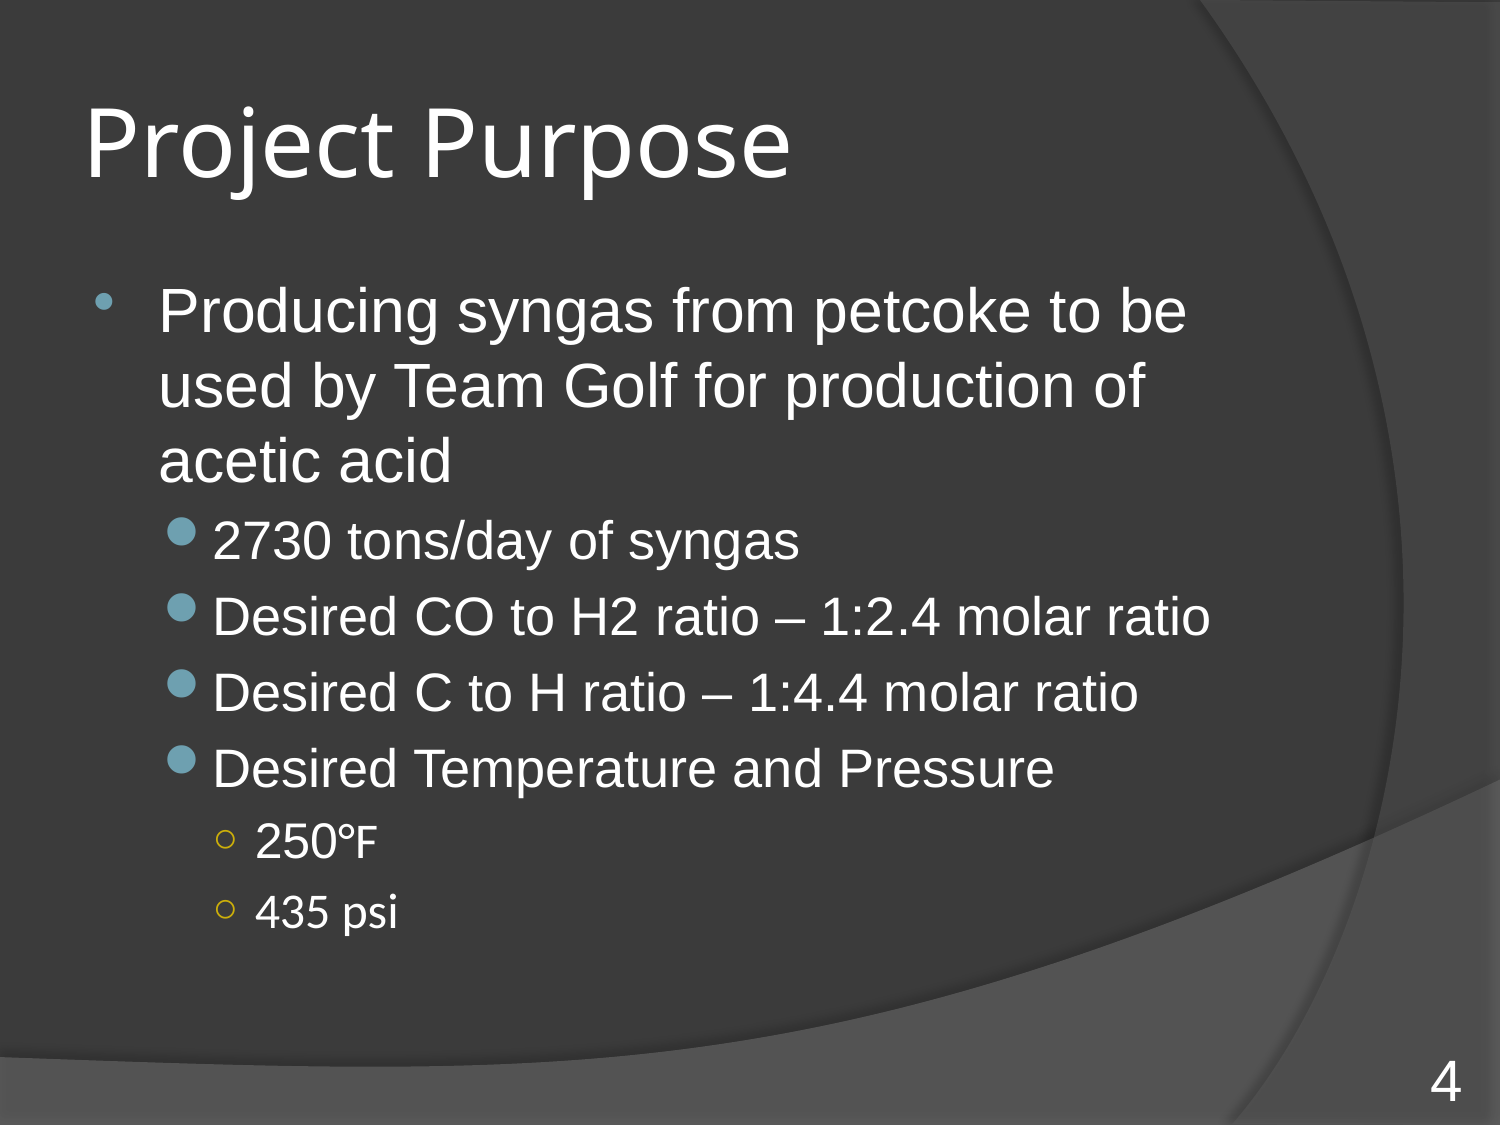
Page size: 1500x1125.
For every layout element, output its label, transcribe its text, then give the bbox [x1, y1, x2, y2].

list Producing syngas from petcoke to be used by Team Golf for production of acetic acid 2730 tons/day of syngas Desired CO to H2 ratio – 1:2.4 molar ratio Desired C to H ratio – 1:4.4 molar ratio Desired Temperature and Pressure 250°F 435 psi [75, 262, 1300, 1005]
slide_number 4 [1337, 1053, 1463, 1114]
title Project Purpose [75, 45, 1300, 233]
